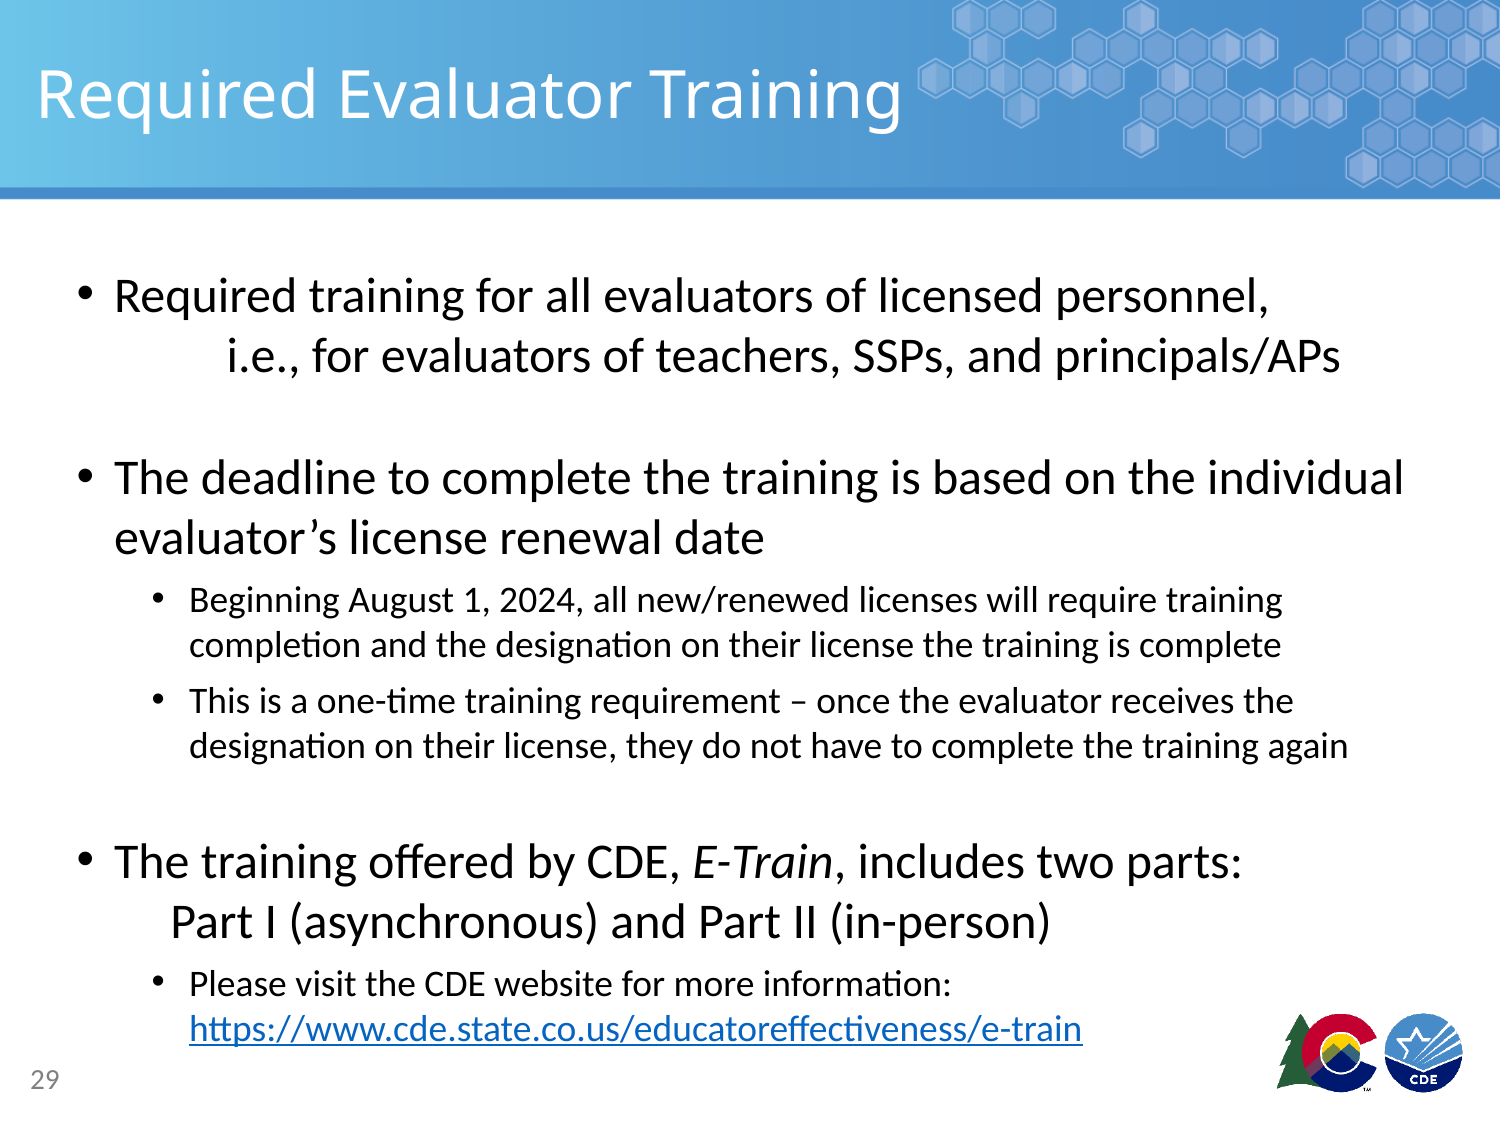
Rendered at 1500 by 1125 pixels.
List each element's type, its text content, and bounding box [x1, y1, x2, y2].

slide_number 29 [15, 1053, 76, 1114]
text_box Required training for all evaluators of licensed personnel, i.e., for evaluators of teachers, SSPs, and principals/APs The deadline to complete the training is based on the individual evaluator’s license renewal date Beginning August 1, 2024, all new/renewed licenses will require training completion and the designation on their license the training is complete This is a one-time training requirement – once the evaluator receives the designation on their license, they do not have to complete the training again The training offered by CDE, E-Train, includes two parts: Part I (asynchronous) and Part II (in-person) Please visit the CDE website for more information: https://www.cde.state.co.us/educatoreffectiveness/e-train [76, 262, 1424, 1125]
title Required Evaluator Training [35, 35, 1027, 160]
picture [1424, 1012, 1463, 1093]
picture [0, 0, 1500, 200]
